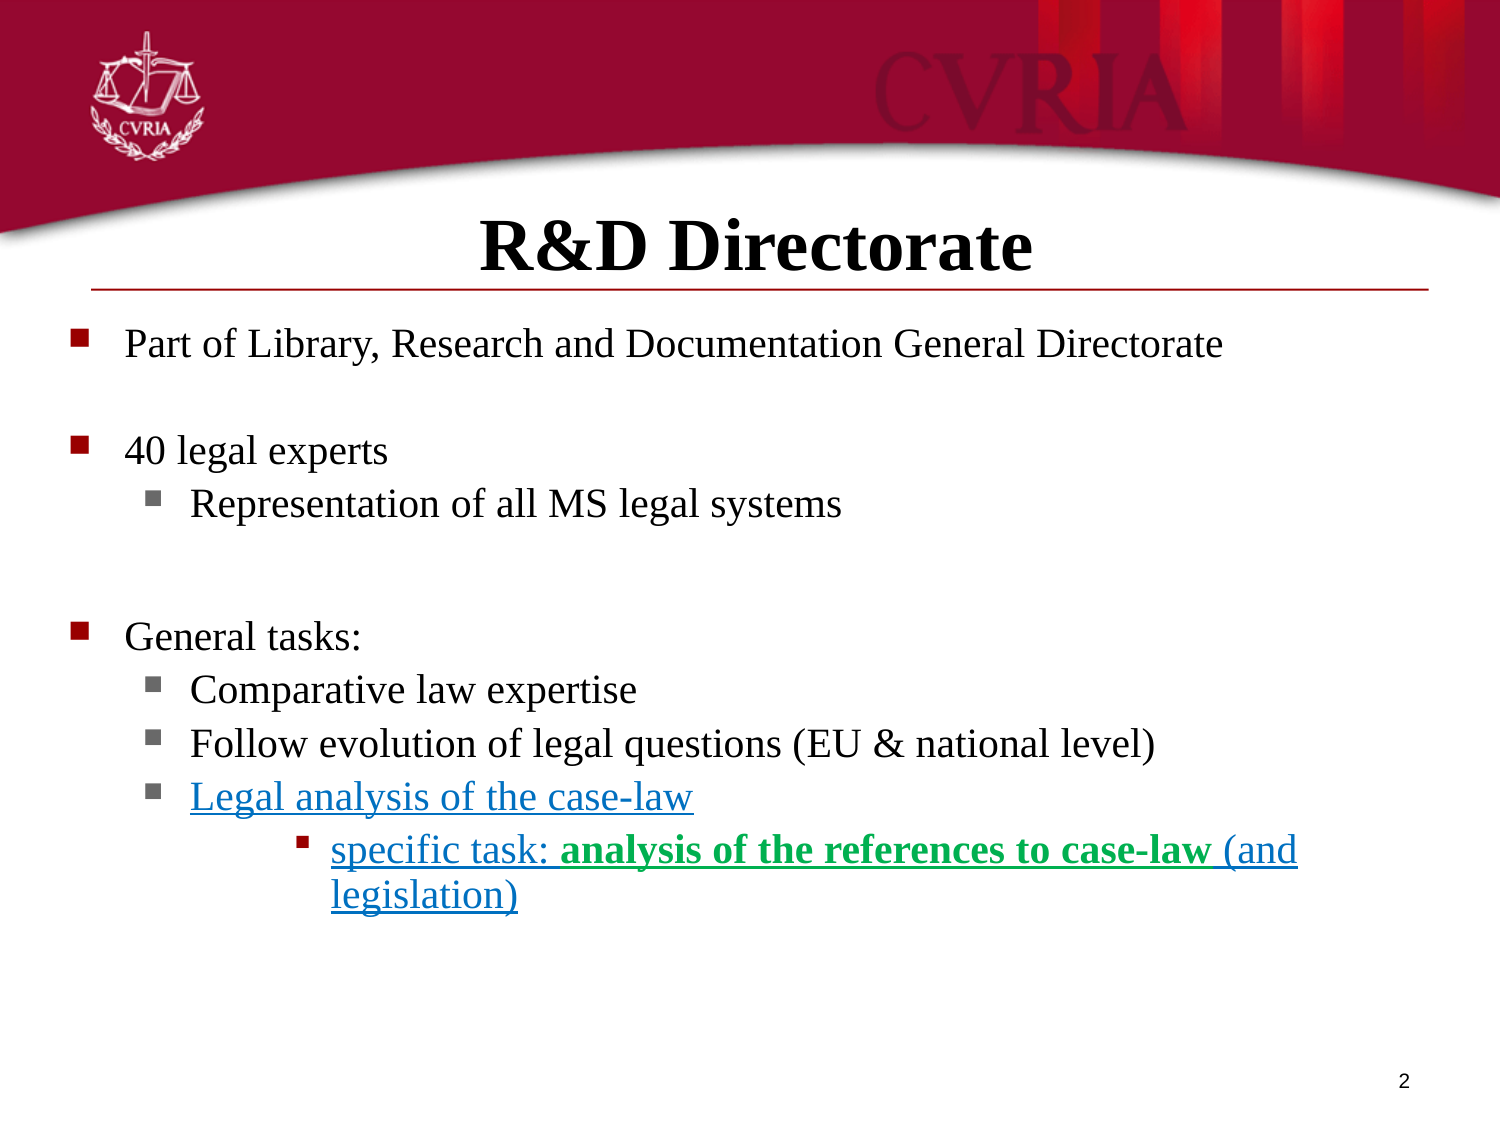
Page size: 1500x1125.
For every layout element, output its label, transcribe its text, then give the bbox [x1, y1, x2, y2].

list Part of Library, Research and Documentation General Directorate 40 legal experts Representation of all MS legal systems General tasks: Comparative law expertise Follow evolution of legal questions (EU & national level) Legal analysis of the case-law specific task: analysis of the references to case-law (and legislation) [53, 314, 1500, 1083]
title R&D Directorate [88, 102, 1425, 293]
slide_number 2 [1112, 1083, 1426, 1101]
picture [0, 0, 1500, 257]
